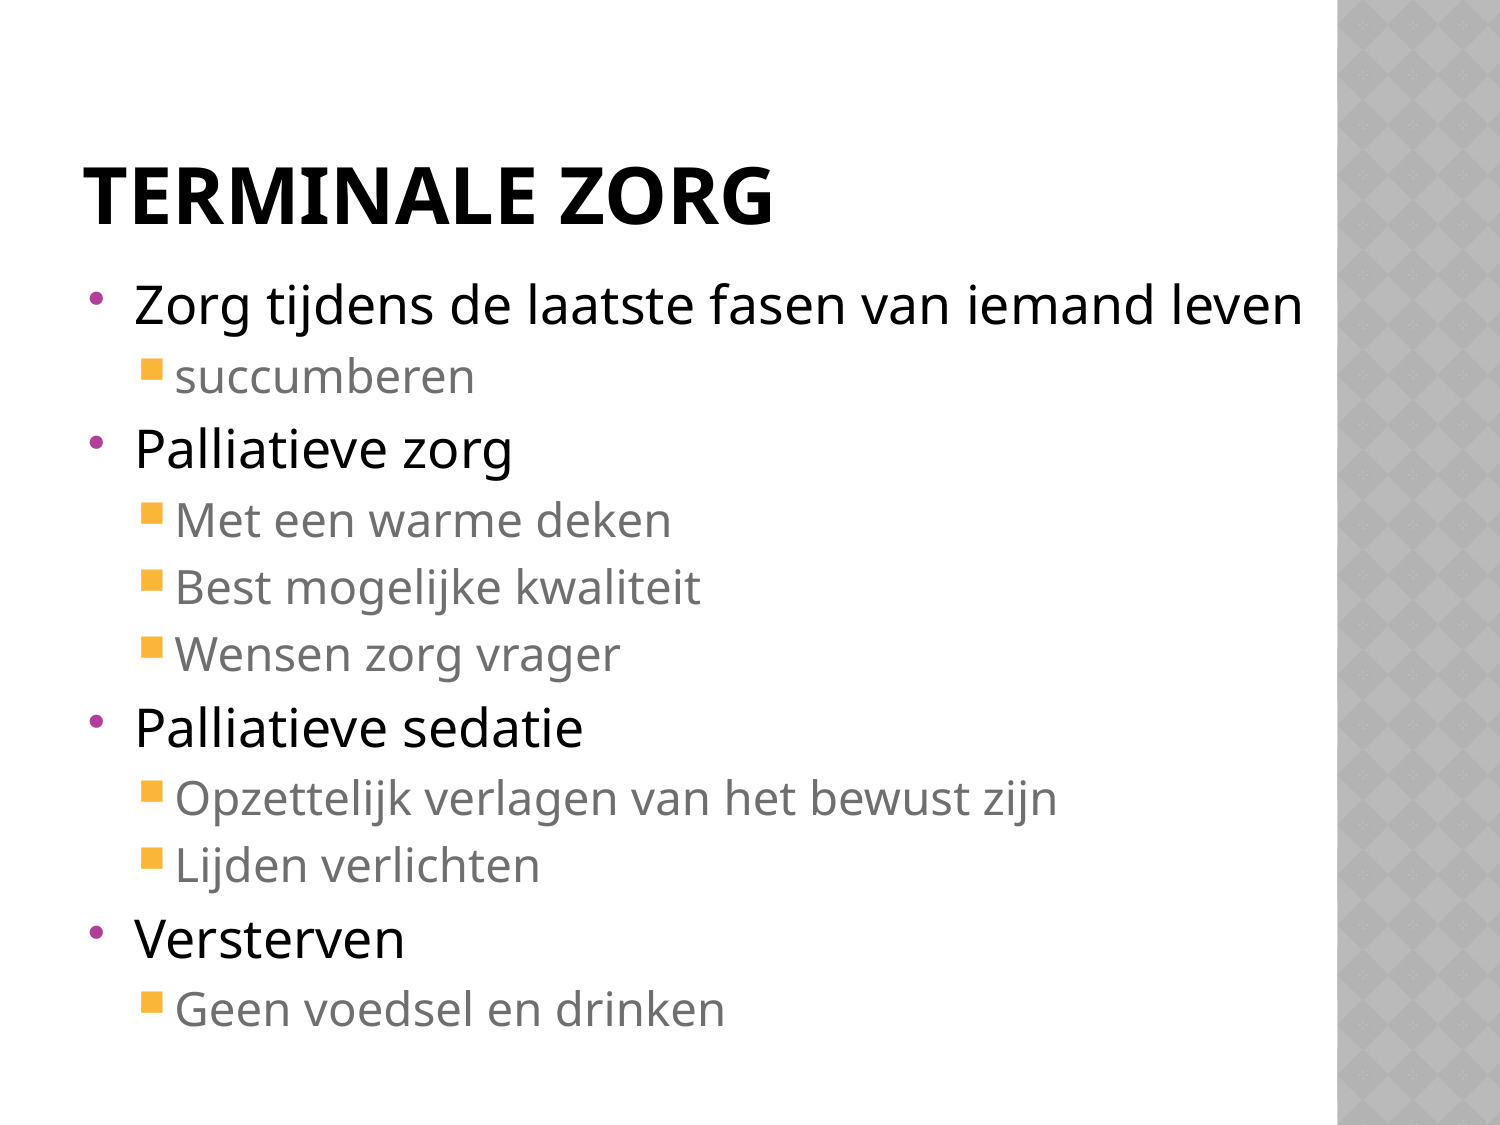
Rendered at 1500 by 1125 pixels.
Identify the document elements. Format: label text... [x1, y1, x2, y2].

list Zorg tijdens de laatste fasen van iemand leven succumberen Palliatieve zorg Met een warme deken Best mogelijke kwaliteit Wensen zorg vrager Palliatieve sedatie Opzettelijk verlagen van het bewust zijn Lijden verlichten Versterven Geen voedsel en drinken [75, 264, 1329, 1059]
title Terminale zorg [75, 52, 1263, 240]
